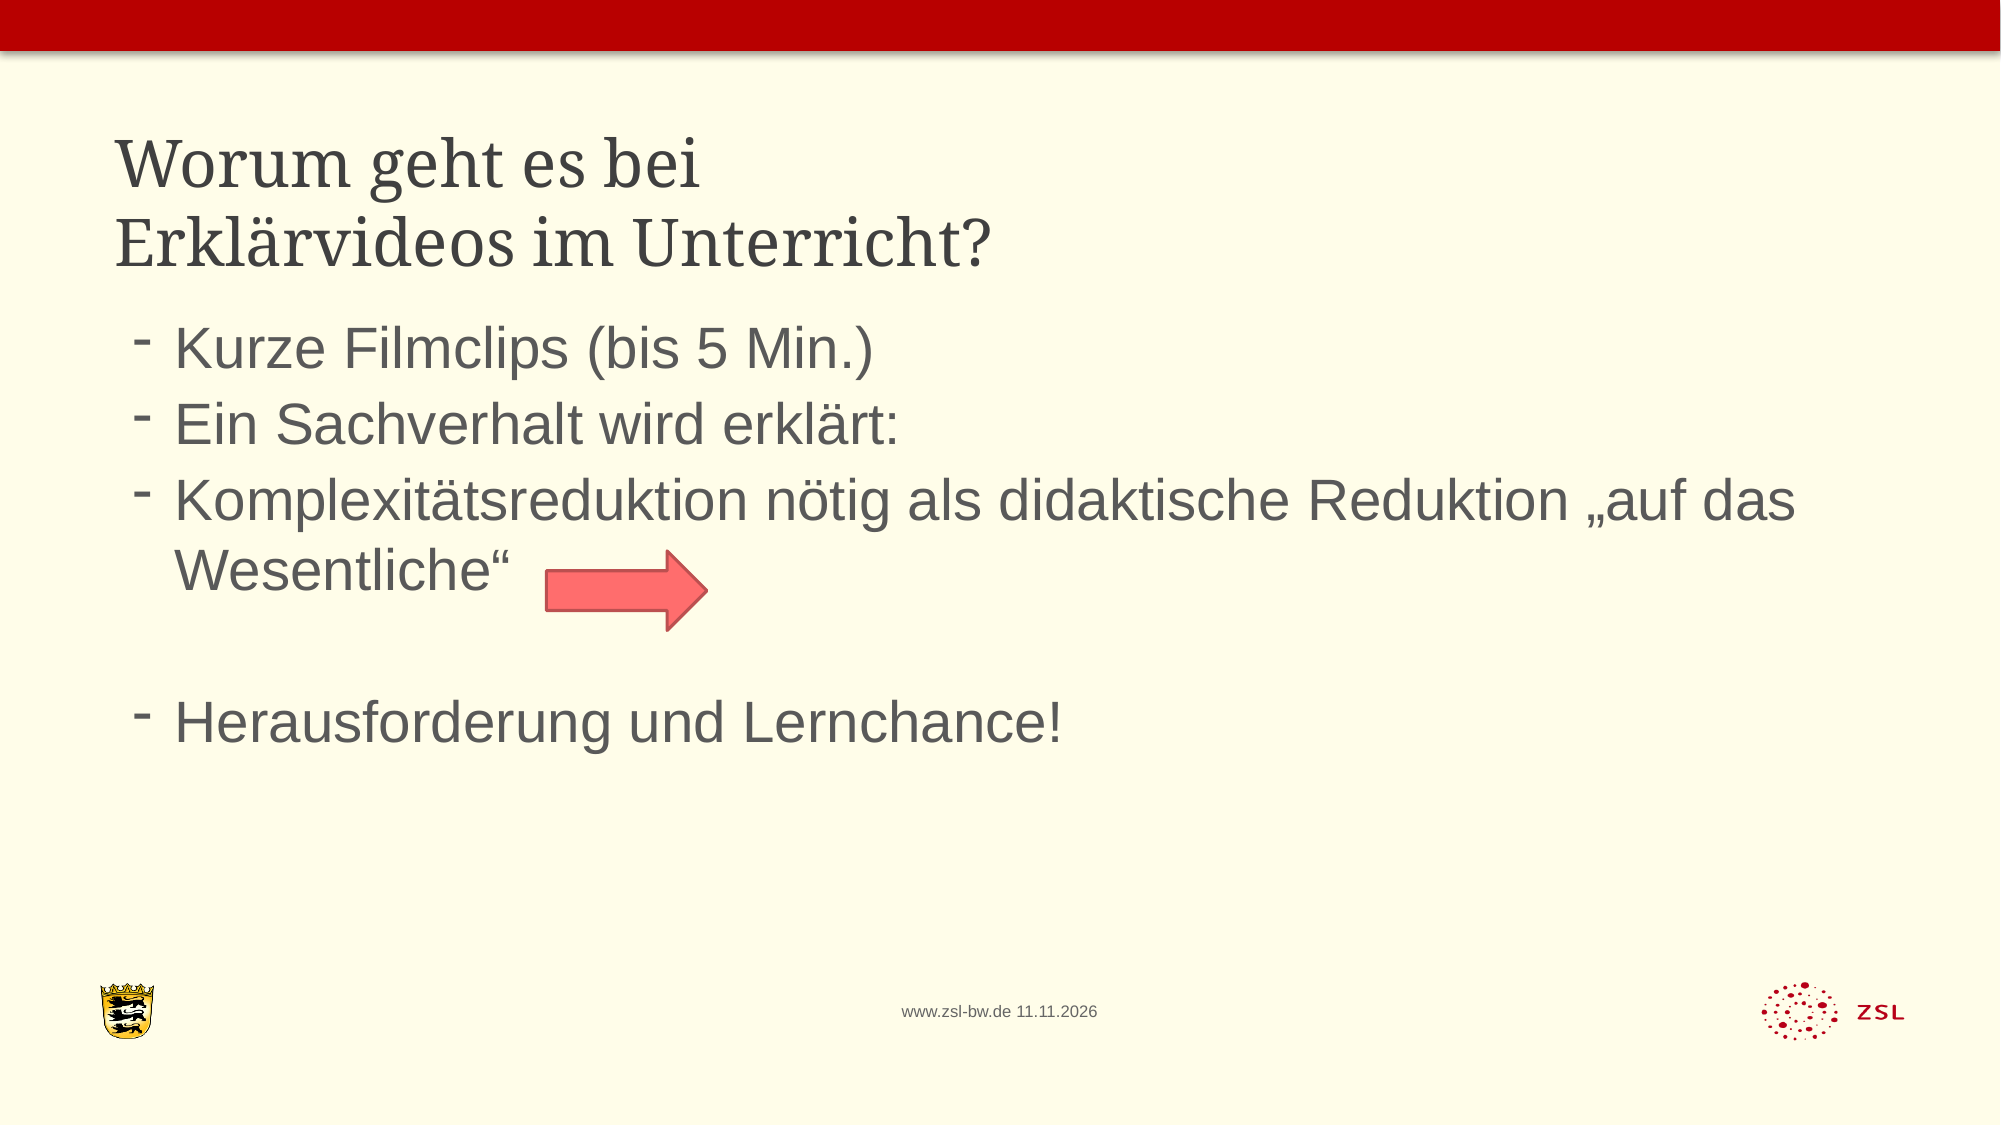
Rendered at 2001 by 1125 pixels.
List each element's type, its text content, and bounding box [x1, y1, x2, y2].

list Kurze Filmclips (bis 5 Min.) Ein Sachverhalt wird erklärt: Komplexitätsreduktion nötig als didaktische Reduktion „auf das Wesentliche“ Herausforderung und Lernchance! [99, 302, 1867, 965]
picture [1760, 981, 1905, 1041]
title Worum geht es bei Erklärvideos im Unterricht? [99, 113, 1065, 289]
picture [98, 981, 156, 1041]
text_box [544, 549, 708, 632]
